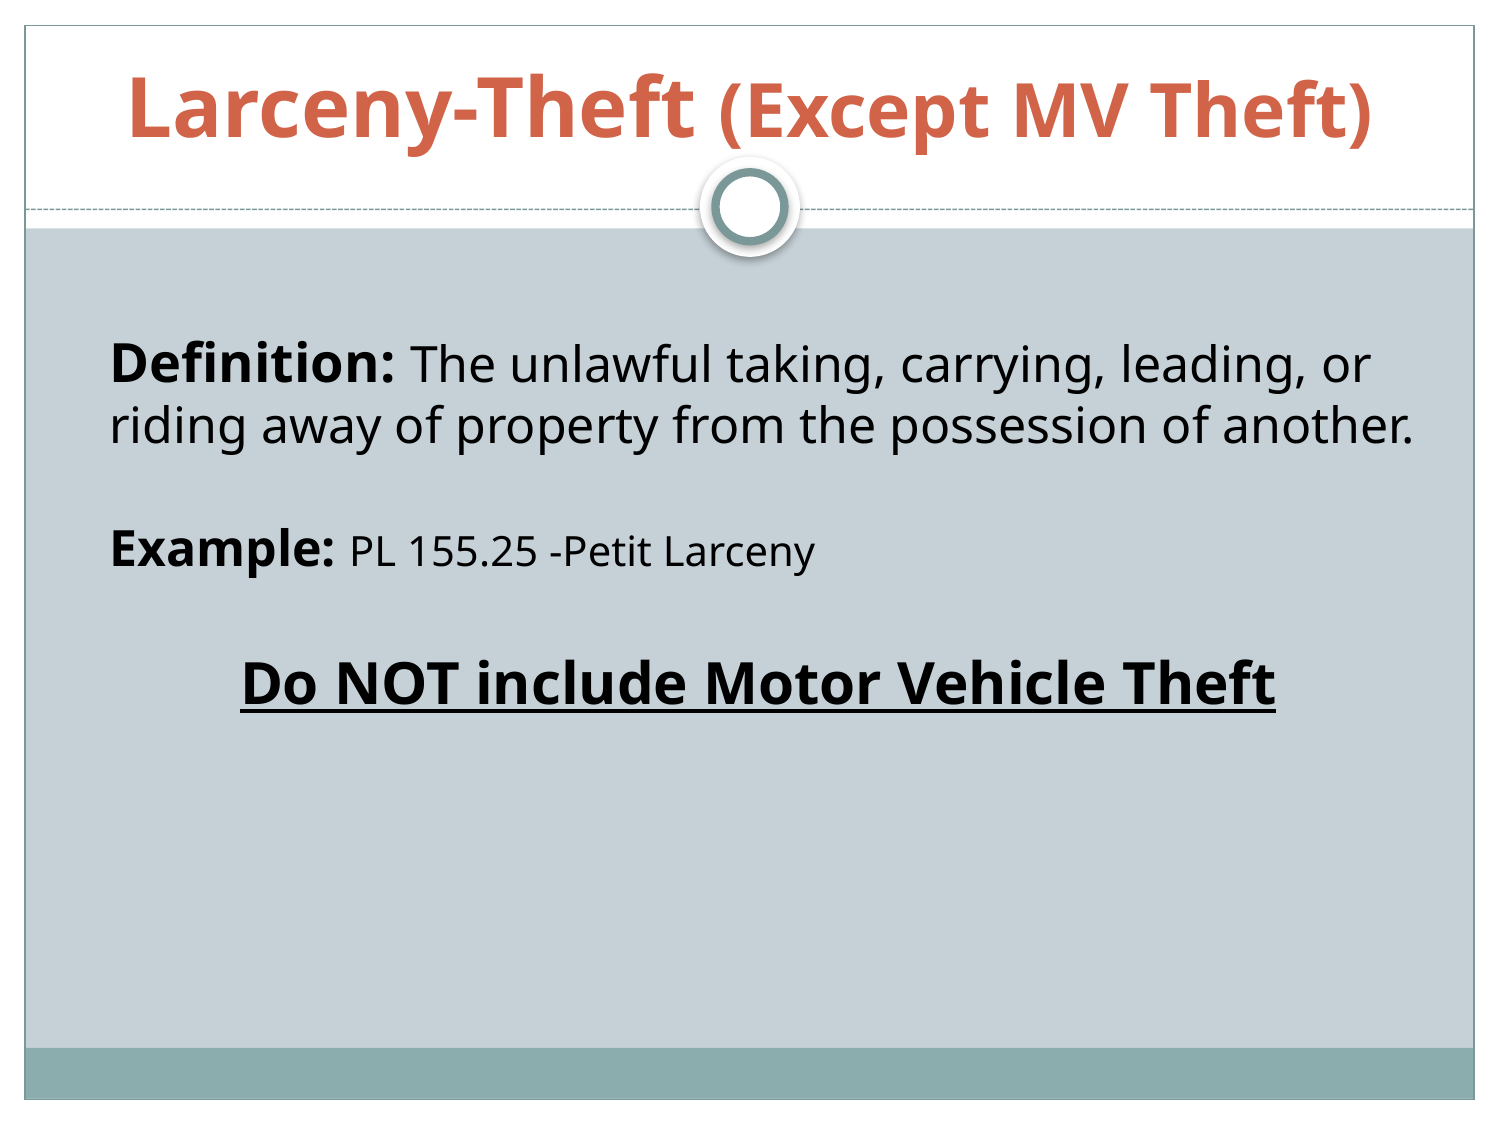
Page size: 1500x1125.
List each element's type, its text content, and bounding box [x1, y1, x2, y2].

list Definition: The unlawful taking, carrying, leading, or riding away of property from the possession of another. Example: PL 155.25 -Petit Larceny Do NOT include Motor Vehicle Theft [49, 250, 1445, 1001]
title Larceny-Theft (Except MV Theft) [49, 37, 1450, 162]
